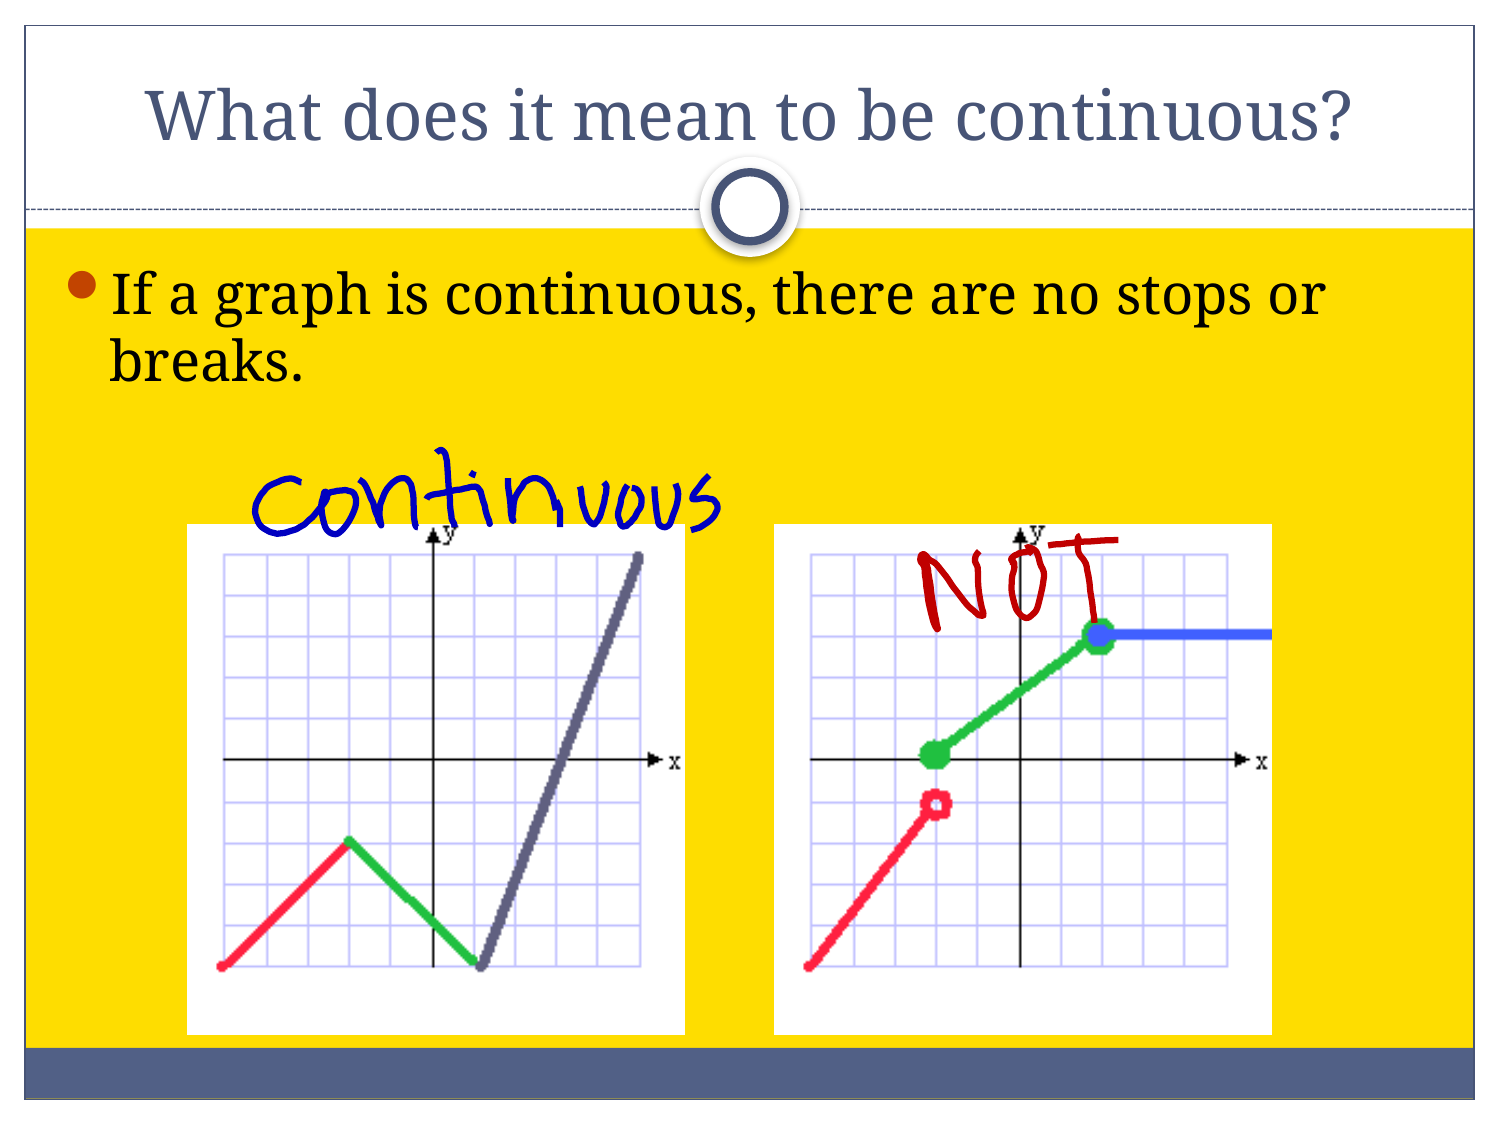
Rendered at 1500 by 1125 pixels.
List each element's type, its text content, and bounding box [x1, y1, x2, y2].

text_box [507, 477, 557, 521]
text_box [254, 477, 357, 521]
text_box [555, 500, 561, 521]
picture [774, 524, 1273, 1036]
text_box [653, 483, 679, 521]
text_box [435, 449, 450, 491]
text_box [690, 474, 719, 531]
text_box [358, 477, 416, 521]
list If a graph is continuous, there are no stops or breaks. [49, 250, 1445, 1001]
text_box [617, 484, 643, 521]
title What does it mean to be continuous? [49, 37, 1450, 162]
picture [187, 524, 685, 1036]
text_box [579, 481, 608, 521]
text_box [449, 509, 454, 521]
text_box [425, 485, 490, 521]
